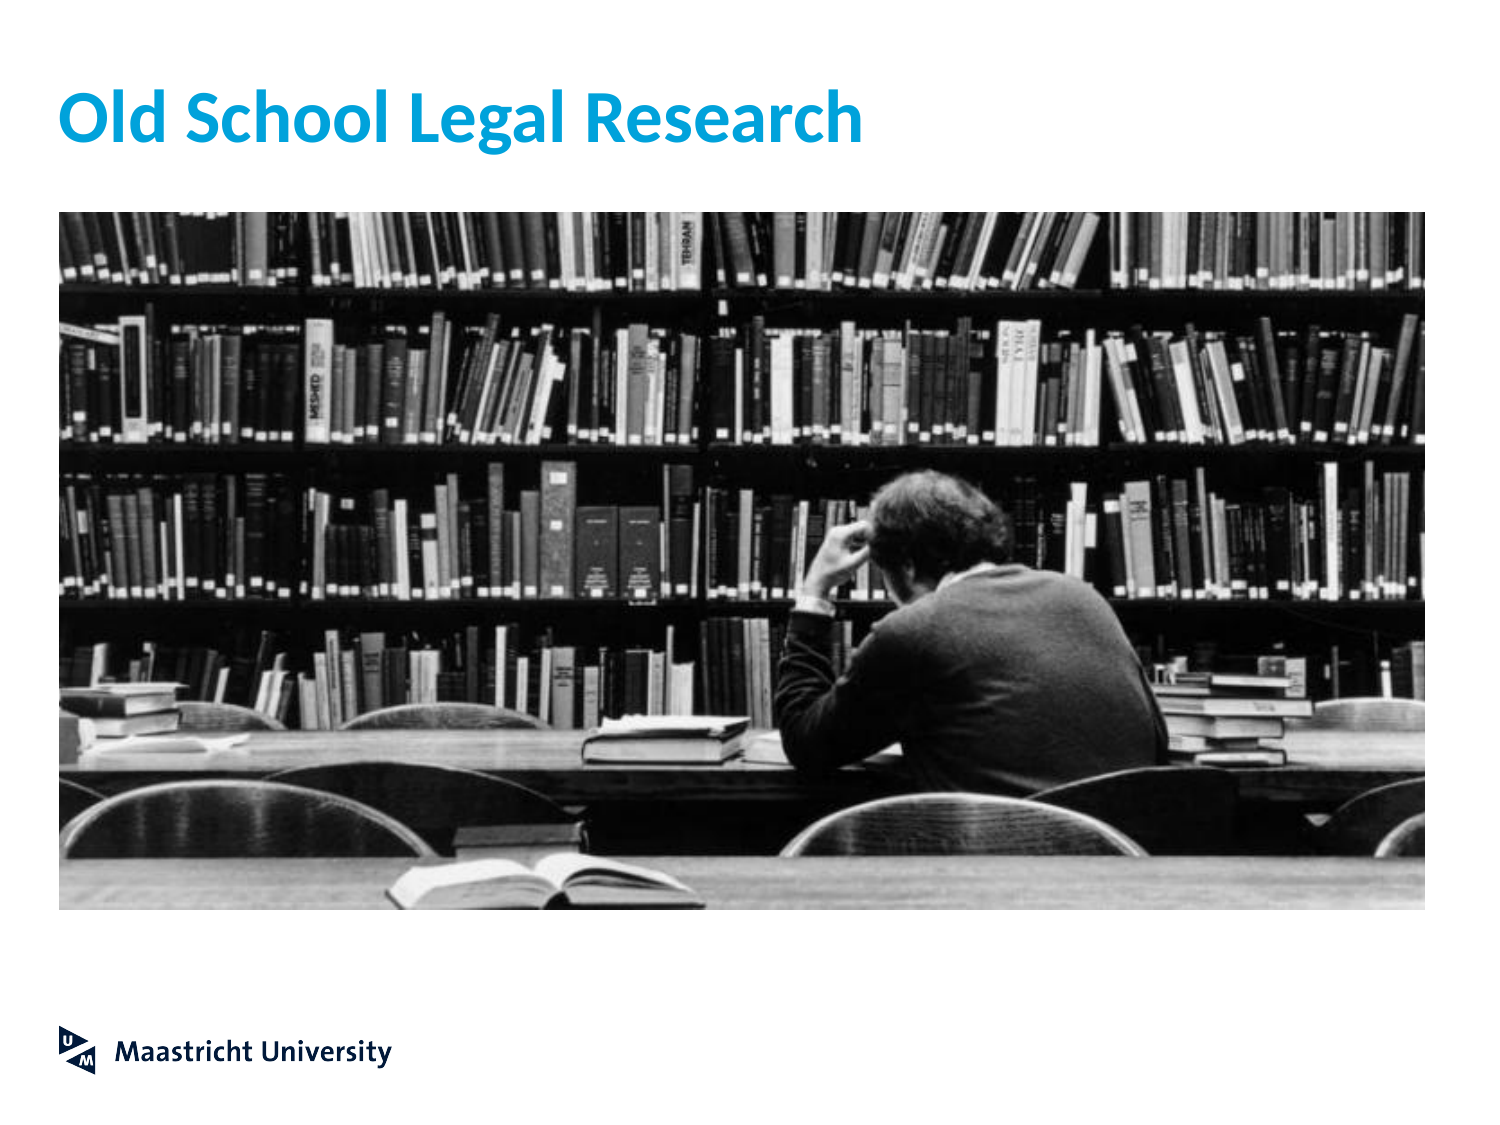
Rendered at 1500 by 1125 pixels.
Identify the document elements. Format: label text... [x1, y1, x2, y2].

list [58, 212, 1426, 910]
picture [59, 1012, 405, 1096]
title Old School Legal Research [59, 67, 1425, 192]
